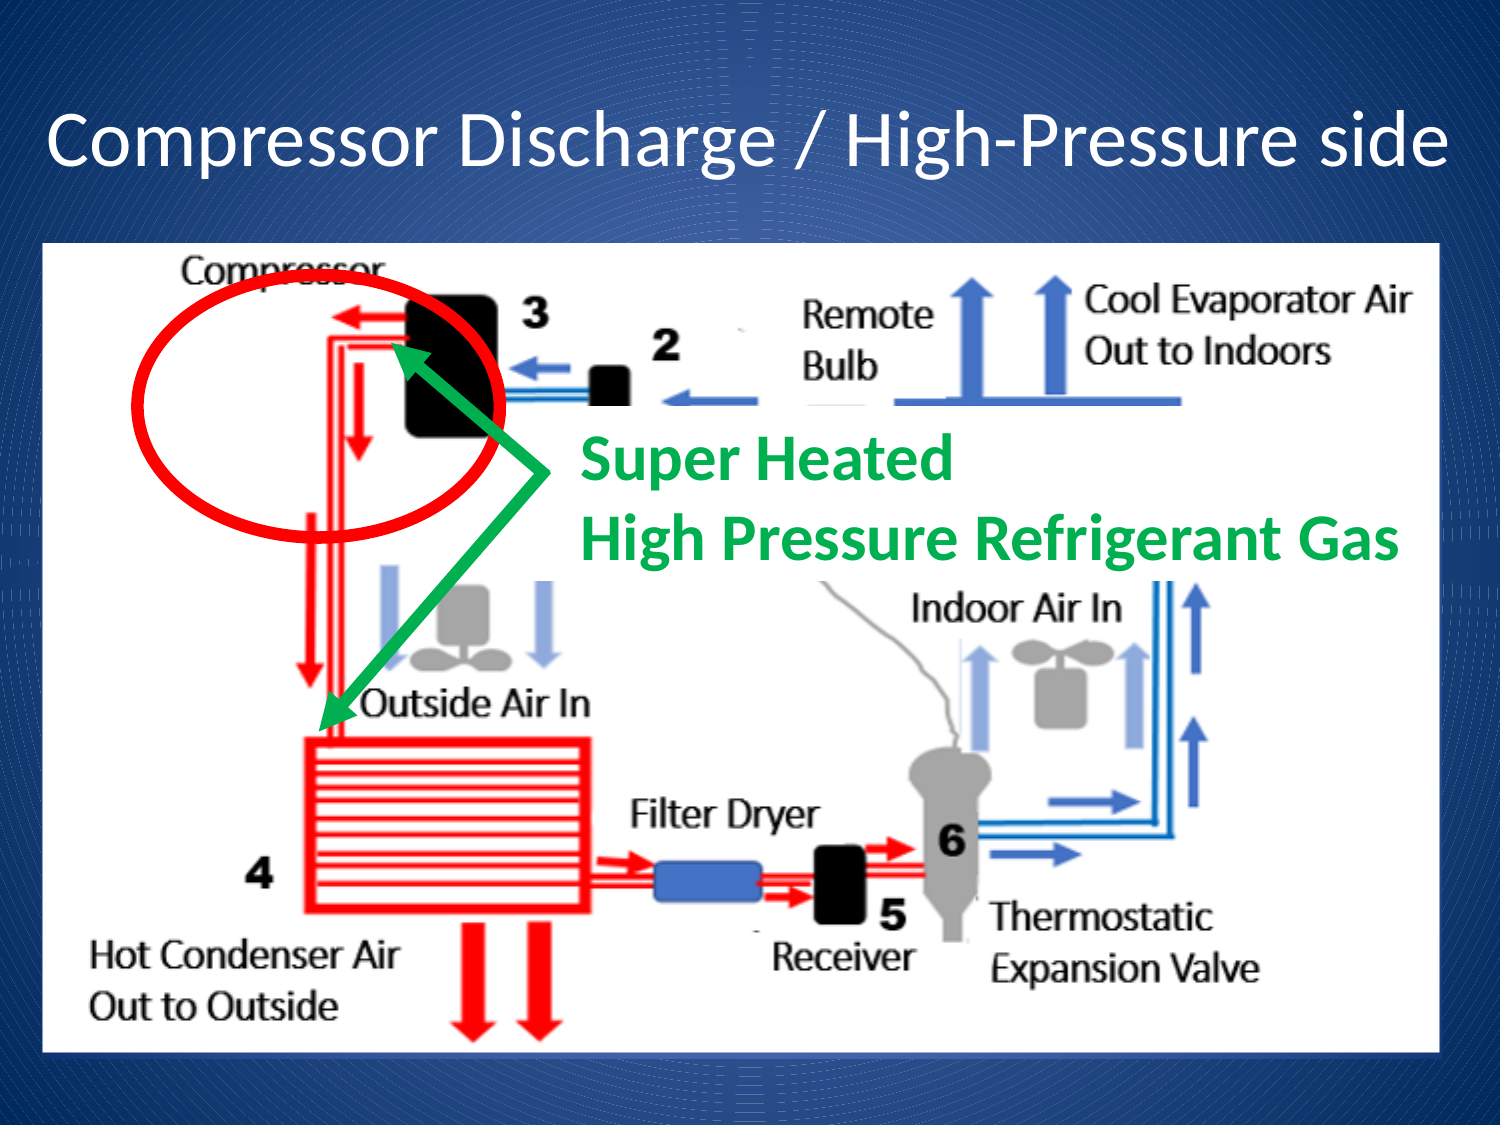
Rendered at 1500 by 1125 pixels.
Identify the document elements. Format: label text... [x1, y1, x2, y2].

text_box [390, 342, 547, 468]
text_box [318, 468, 547, 732]
picture [41, 243, 1442, 1059]
title Compressor Discharge / High-Pressure side [0, 40, 1500, 229]
